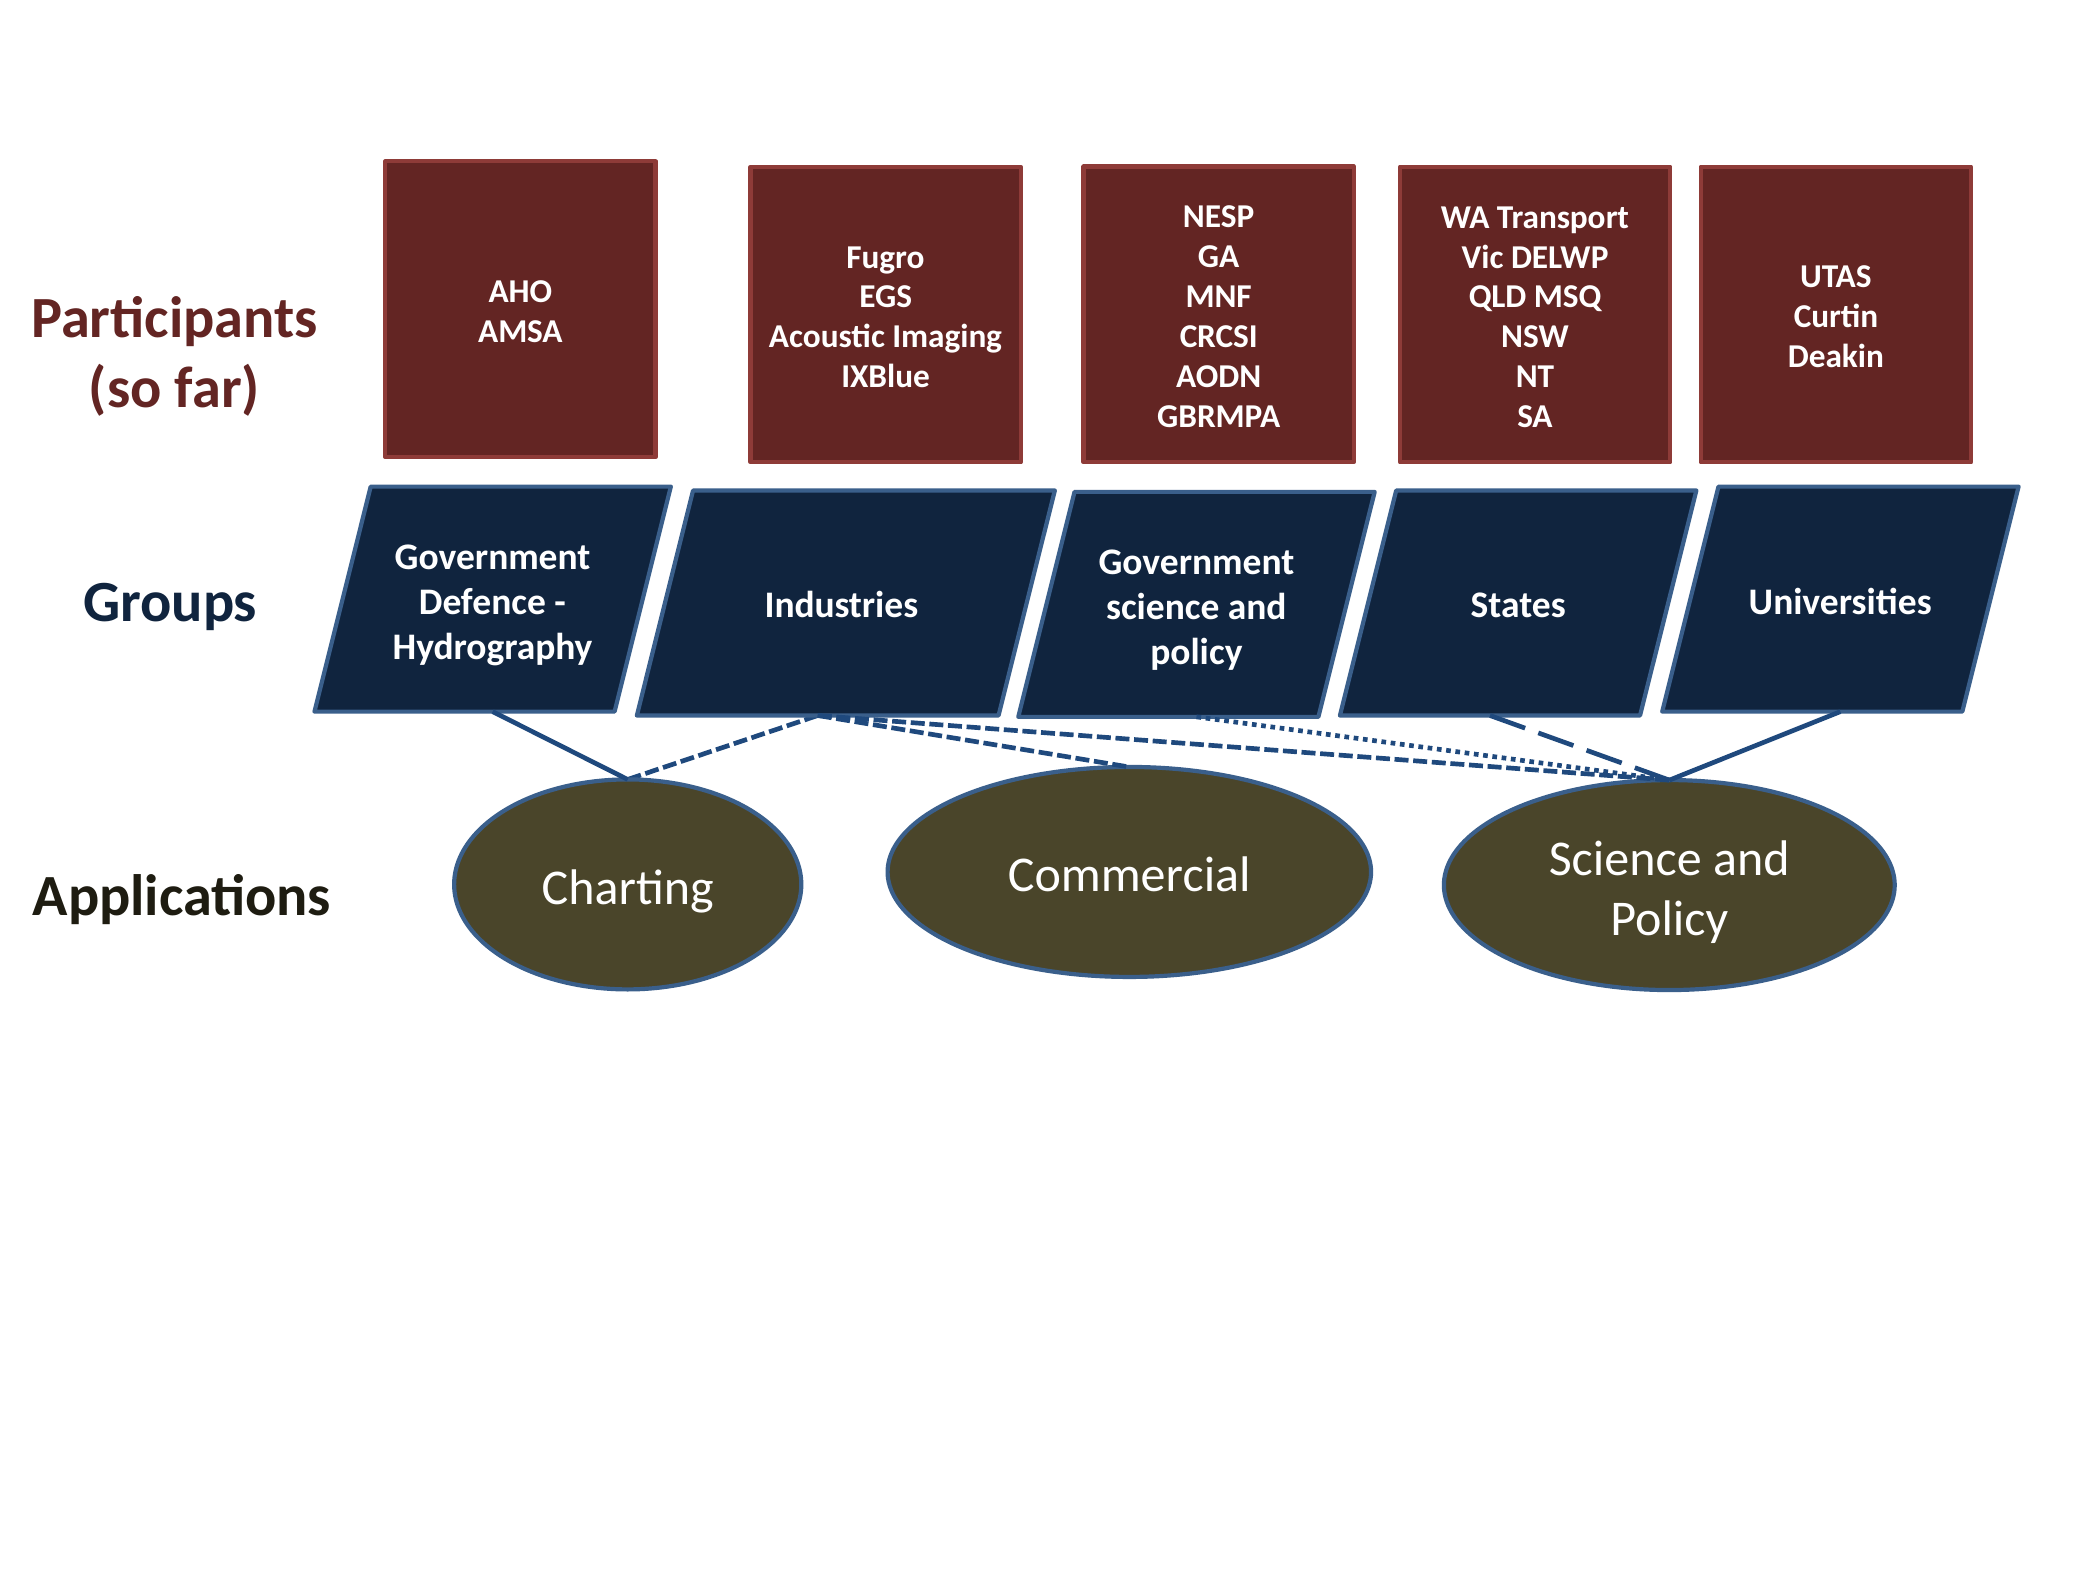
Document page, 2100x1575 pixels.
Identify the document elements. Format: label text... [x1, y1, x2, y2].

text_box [817, 715, 1670, 781]
text_box Groups [68, 556, 273, 641]
text_box Applications [18, 849, 347, 935]
text_box WA Transport Vic DELWP QLD MSQ NSW NT SA [1398, 165, 1672, 464]
text_box Fugro EGS Acoustic Imaging IXBlue [748, 165, 1023, 464]
text_box Charting [452, 788, 804, 992]
text_box Universities [1660, 484, 2021, 714]
text_box Participants (so far) [16, 271, 333, 427]
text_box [1669, 711, 1841, 781]
text_box Government science and policy [1017, 489, 1377, 713]
text_box Science and Policy [1441, 789, 1897, 993]
text_box NESP GA MNF CRCSI AODN GBRMPA [1081, 164, 1356, 464]
text_box UTAS Curtin Deakin [1699, 165, 1973, 464]
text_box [633, 715, 814, 780]
text_box States [1338, 488, 1699, 713]
text_box Government Defence - Hydrography [312, 484, 673, 714]
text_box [492, 711, 628, 780]
text_box Commercial [885, 790, 1374, 980]
text_box Industries [635, 488, 1057, 713]
text_box AHO AMSA [383, 159, 658, 459]
